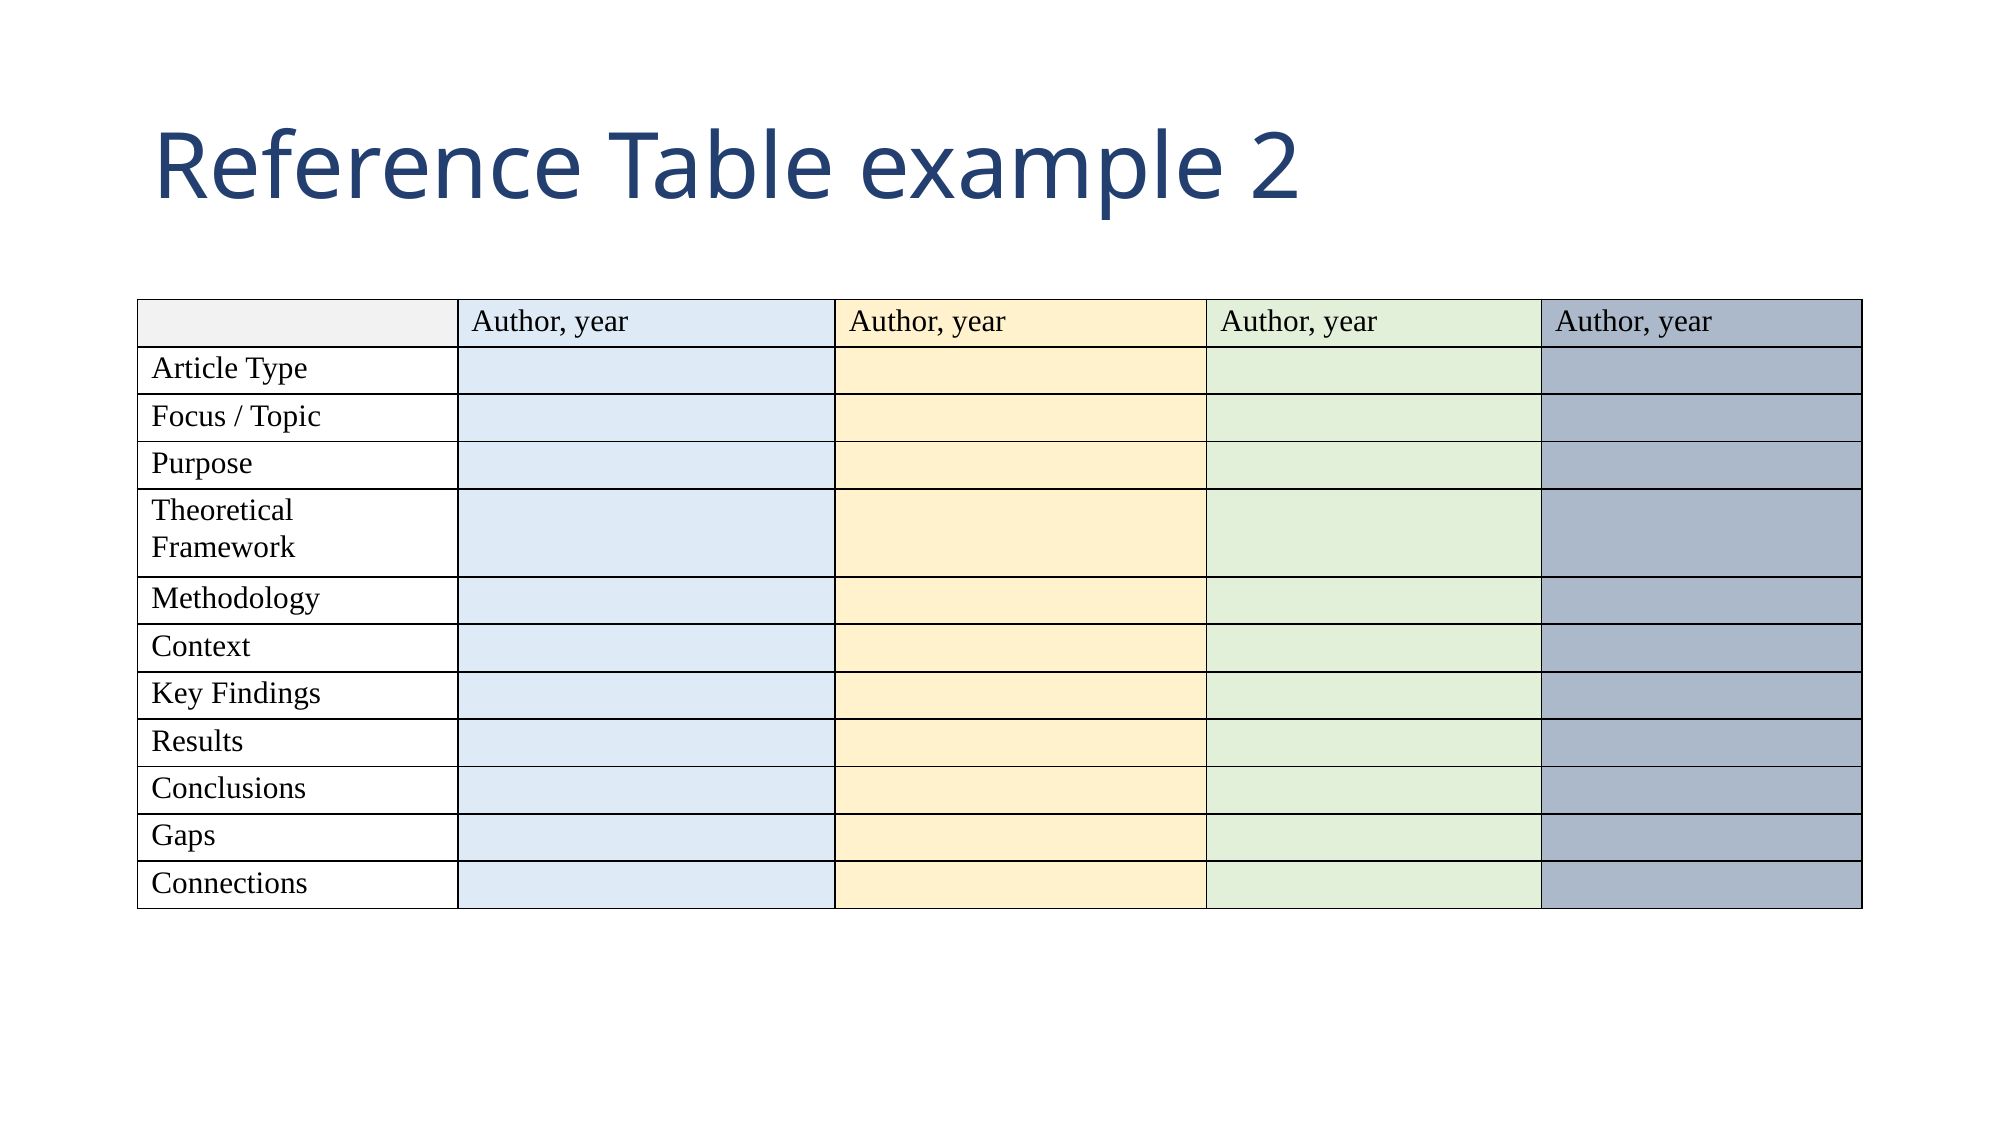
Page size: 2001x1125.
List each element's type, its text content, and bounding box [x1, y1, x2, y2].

table_cell [1542, 490, 1861, 576]
table_header Author, year [1207, 300, 1541, 346]
table_cell [1542, 673, 1861, 718]
table_cell [1207, 767, 1541, 813]
table_cell [836, 395, 1206, 441]
table_cell [1542, 442, 1861, 488]
table_cell Methodology [138, 578, 457, 623]
table_cell [1207, 490, 1541, 576]
table_cell [459, 815, 834, 860]
table_header [138, 300, 457, 346]
table_cell [1542, 578, 1861, 623]
table_cell [836, 767, 1206, 813]
table_cell [836, 815, 1206, 860]
title Reference Table example 2 [137, 59, 1863, 278]
table_cell [459, 625, 834, 671]
table_cell Gaps [138, 815, 457, 860]
table_cell Context [138, 625, 457, 671]
table_cell [1542, 862, 1861, 908]
table_cell [459, 348, 834, 393]
table_header Author, year [836, 300, 1206, 346]
table_cell [1207, 720, 1541, 766]
table_cell [836, 720, 1206, 766]
table_cell [836, 490, 1206, 576]
table_cell [836, 673, 1206, 718]
table_cell [1542, 815, 1861, 860]
table_cell [836, 348, 1206, 393]
table_cell [1542, 625, 1861, 671]
table_cell Focus / Topic [138, 395, 457, 441]
table_cell [459, 673, 834, 718]
table_cell Key Findings [138, 673, 457, 718]
table_cell [1207, 395, 1541, 441]
table_cell [459, 862, 834, 908]
table_cell [459, 395, 834, 441]
table_cell [1207, 578, 1541, 623]
table_cell [459, 490, 834, 576]
table_header Author, year [459, 300, 834, 346]
table_header Author, year [1542, 300, 1861, 346]
table_cell [459, 767, 834, 813]
table_cell Results [138, 720, 457, 766]
table_cell Article Type [138, 348, 457, 393]
table_cell [1542, 395, 1861, 441]
table_cell [459, 578, 834, 623]
table_cell [1207, 673, 1541, 718]
table_cell [1542, 720, 1861, 766]
table_cell [1207, 815, 1541, 860]
table_cell [1542, 767, 1861, 813]
table_cell [1207, 625, 1541, 671]
table_cell Purpose [138, 442, 457, 488]
table_cell [1542, 348, 1861, 393]
table_cell Connections [138, 862, 457, 908]
table_cell [836, 442, 1206, 488]
table_cell [836, 625, 1206, 671]
table_cell [836, 578, 1206, 623]
table_cell Theoretical Framework [138, 490, 457, 576]
table_cell [1207, 862, 1541, 908]
table_cell [1207, 348, 1541, 393]
table_cell Conclusions [138, 767, 457, 813]
table_cell [1207, 442, 1541, 488]
table_cell [459, 720, 834, 766]
table_cell [459, 442, 834, 488]
table_cell [836, 862, 1206, 908]
